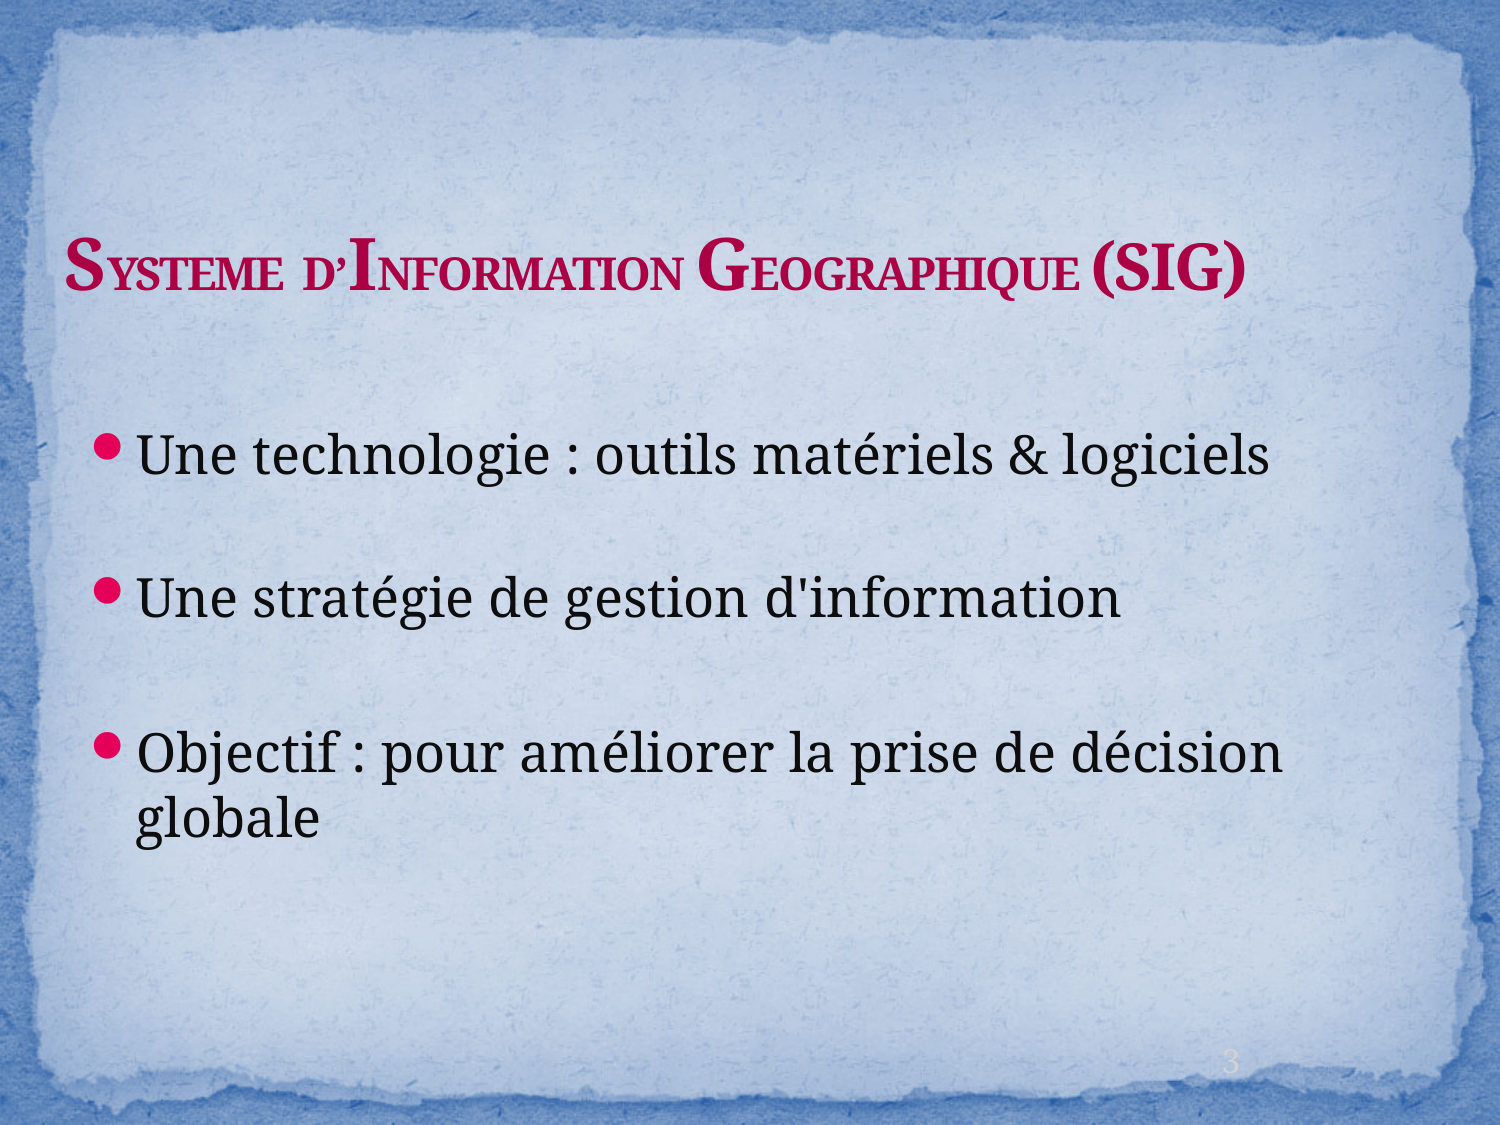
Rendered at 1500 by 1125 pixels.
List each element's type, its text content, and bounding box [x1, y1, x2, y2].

title SYSTEME D’INFORMATION GEOGRAPHIQUE (SIG) [49, 162, 1500, 313]
list Une technologie : outils matériels & logiciels Une stratégie de gestion d'information Objectif : pour améliorer la prise de décision globale [75, 412, 1425, 1125]
